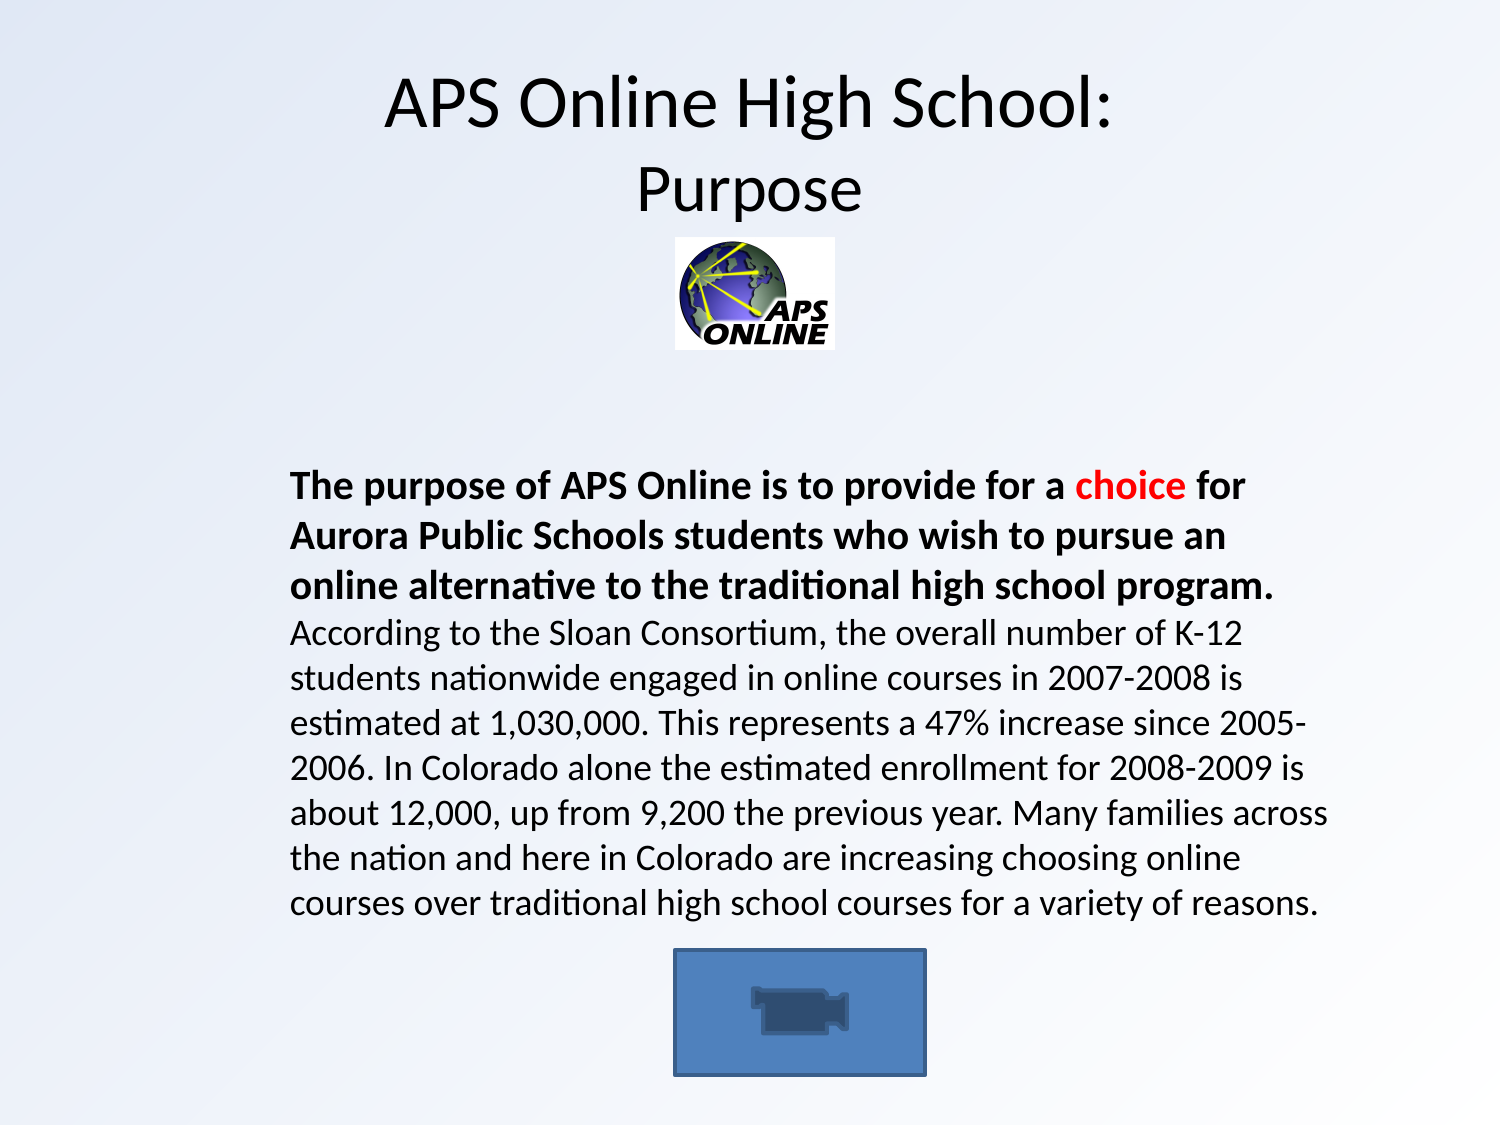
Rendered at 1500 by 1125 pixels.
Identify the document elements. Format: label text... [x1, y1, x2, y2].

text_box [673, 948, 927, 1077]
text_box The purpose of APS Online is to provide for a choice for Aurora Public Schools students who wish to pursue an online alternative to the traditional high school program. According to the Sloan Consortium, the overall number of K-12 students nationwide engaged in online courses in 2007-2008 is estimated at 1,030,000. This represents a 47% increase since 2005-2006. In Colorado alone the estimated enrollment for 2008-2009 is about 12,000, up from 9,200 the previous year. Many families across the nation and here in Colorado are increasing choosing online courses over traditional high school courses for a variety of reasons. [275, 450, 1350, 975]
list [674, 237, 835, 351]
title APS Online High School: Purpose [75, 45, 1425, 233]
